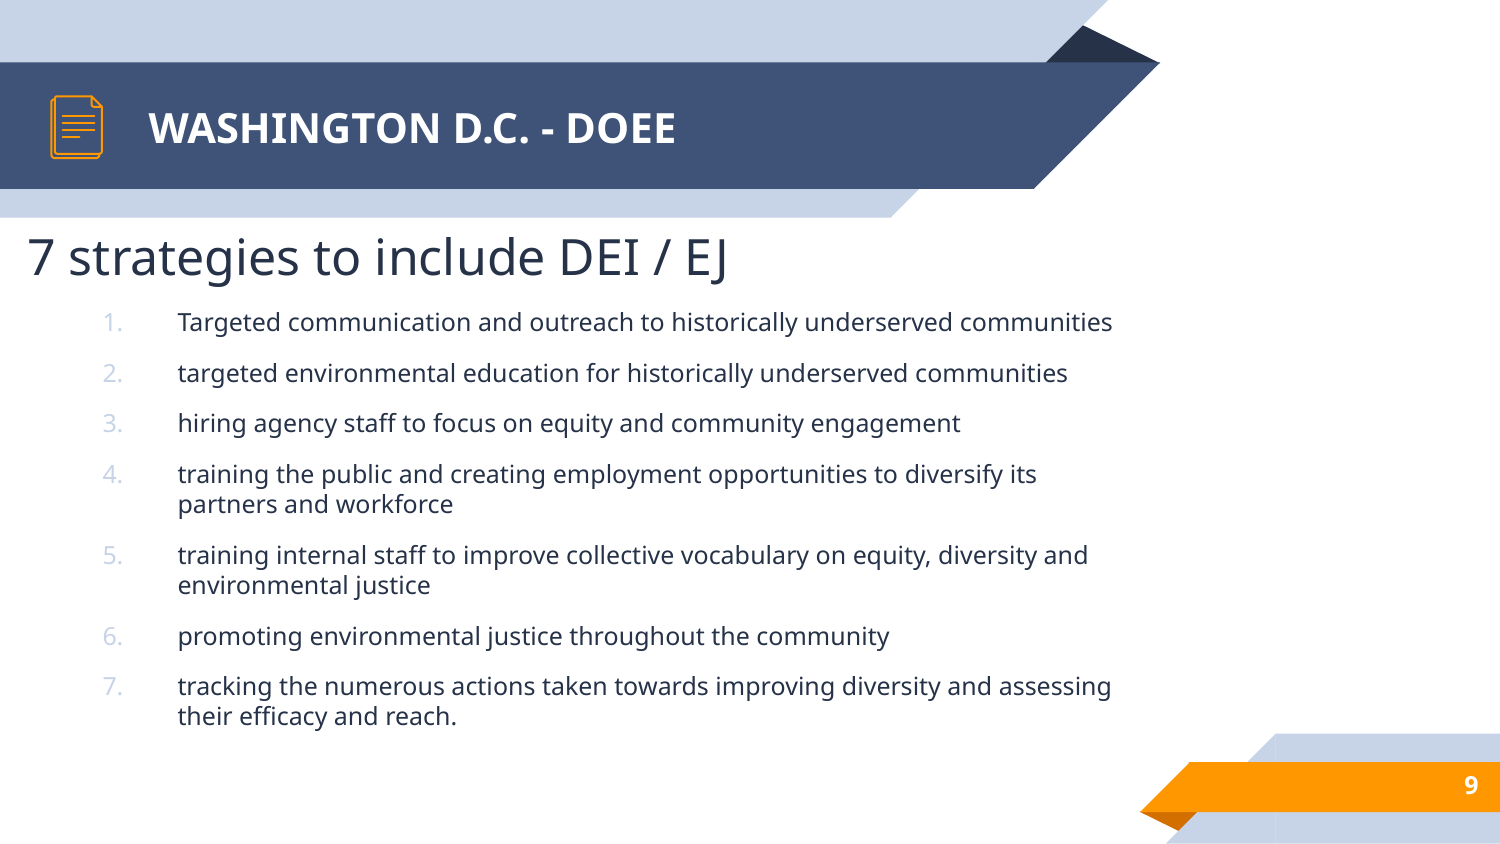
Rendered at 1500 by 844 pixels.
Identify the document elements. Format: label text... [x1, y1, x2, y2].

list 7 strategies to include DEI / EJ Targeted communication and outreach to historically underserved communities targeted environmental education for historically underserved communities hiring agency staff to focus on equity and community engagement training the public and creating employment opportunities to diversify its partners and workforce training internal staff to improve collective vocabulary on equity, diversity and environmental justice promoting environmental justice throughout the community tracking the numerous actions taken towards improving diversity and assessing their efficacy and reach. [0, 240, 1140, 788]
slide_number 9 [1249, 760, 1494, 813]
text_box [50, 96, 103, 159]
title WASHINGTON D.C. - DOEE [133, 64, 1035, 190]
